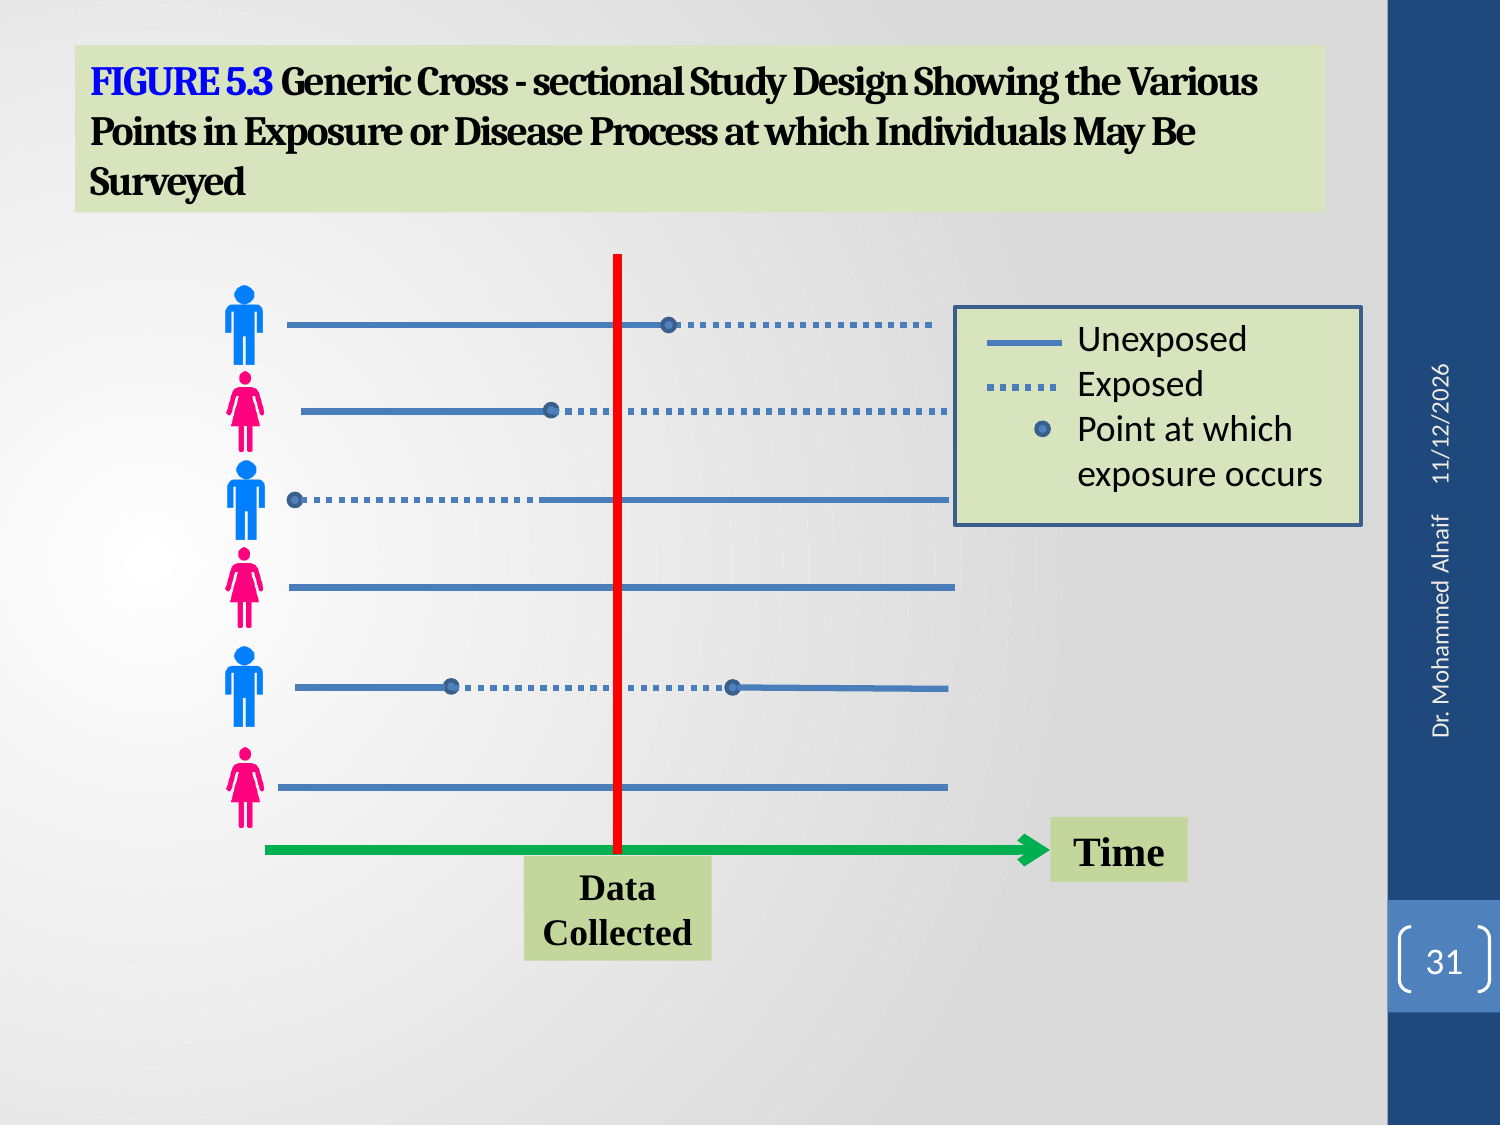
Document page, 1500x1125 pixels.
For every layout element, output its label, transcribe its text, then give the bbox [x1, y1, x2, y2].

picture [224, 284, 263, 366]
picture [225, 371, 265, 452]
text_box [1034, 420, 1051, 438]
text_box [953, 305, 1363, 527]
picture [226, 459, 266, 541]
text_box [664, 316, 676, 334]
title FIGURE 5.3 Generic Cross - sectional Study Design Showing the Various Points in Exposure or Disease Process at which Individuals May Be Surveyed [75, 45, 1325, 213]
footer Dr. Mohammed Alnaif [1408, 500, 1469, 889]
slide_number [1408, 100, 1469, 500]
text_box [445, 678, 458, 684]
picture [224, 547, 263, 628]
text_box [736, 686, 949, 690]
text_box Time [1050, 817, 1188, 882]
text_box Unexposed Exposed Point at which exposure occurs [1062, 306, 1361, 502]
text_box Data Collected [523, 857, 712, 961]
slide_number 31 [1397, 925, 1492, 994]
text_box [545, 401, 558, 405]
text_box [286, 491, 303, 509]
picture [225, 747, 265, 828]
picture [224, 646, 263, 727]
